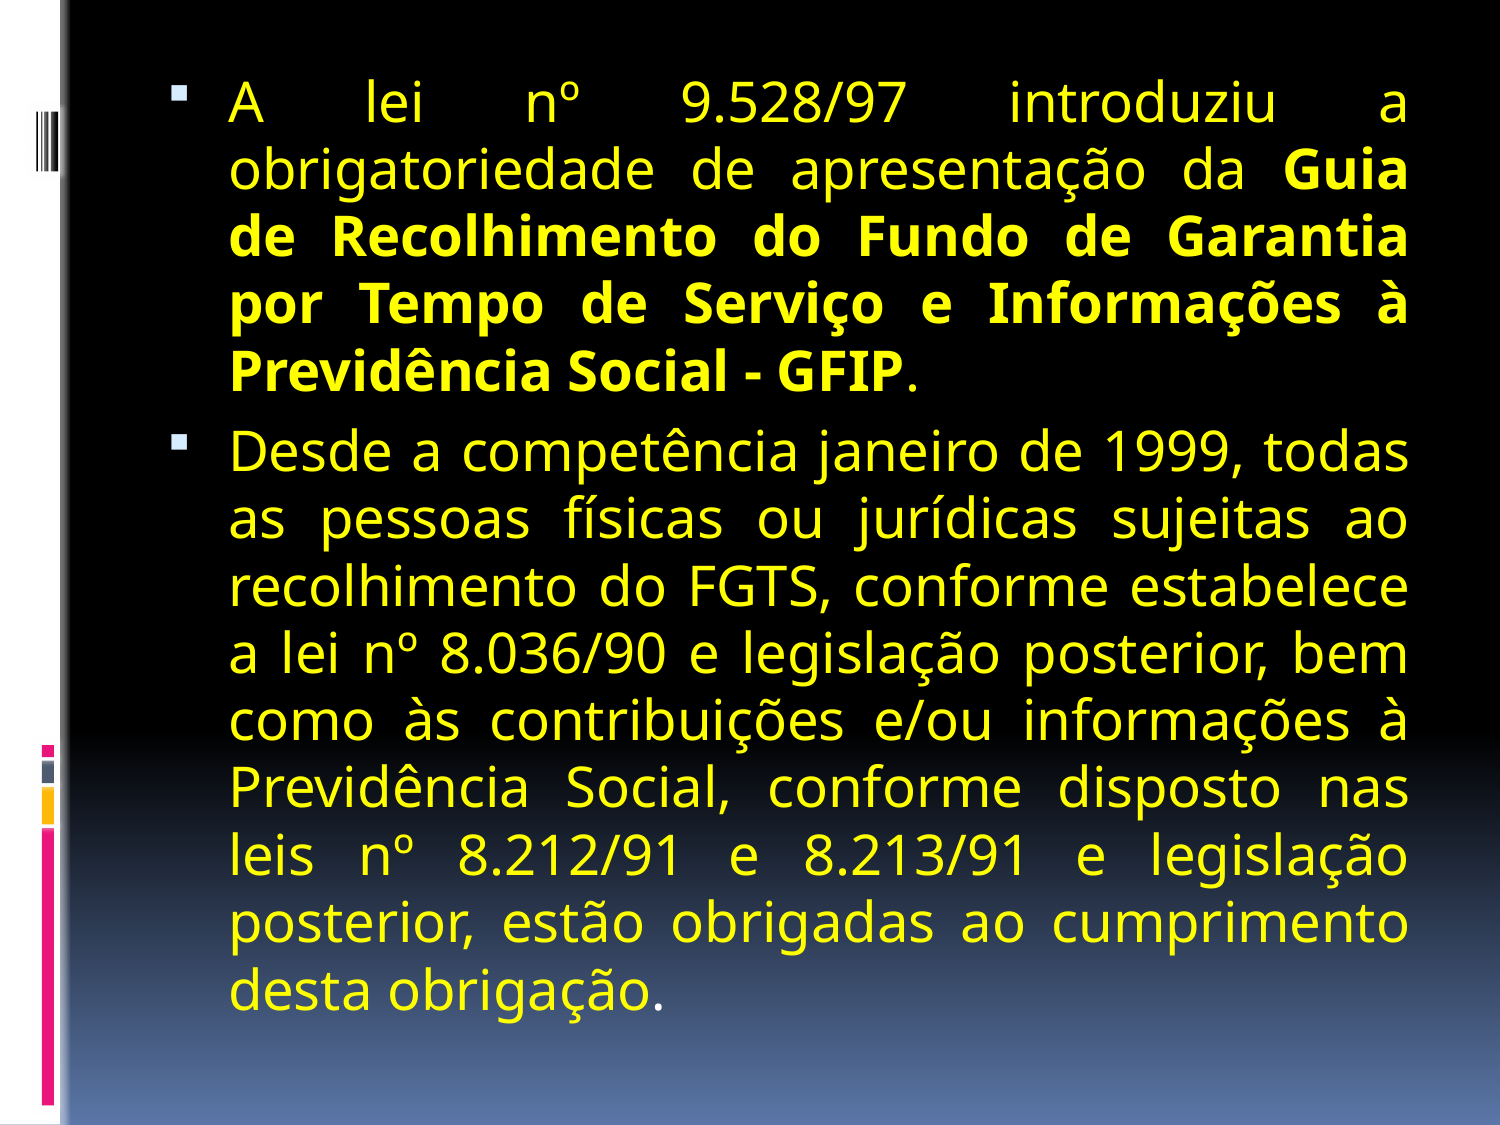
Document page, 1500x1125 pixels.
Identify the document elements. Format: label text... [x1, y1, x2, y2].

list A lei nº 9.528/97 introduziu a obrigatoriedade de apresentação da Guia de Recolhimento do Fundo de Garantia por Tempo de Serviço e Informações à Previdência Social - GFIP. Desde a competência janeiro de 1999, todas as pessoas físicas ou jurídicas sujeitas ao recolhimento do FGTS, conforme estabelece a lei nº 8.036/90 e legislação posterior, bem como às contribuições e/ou informações à Previdência Social, conforme disposto nas leis nº 8.212/91 e 8.213/91 e legislação posterior, estão obrigadas ao cumprimento desta obrigação. [150, 58, 1425, 1043]
